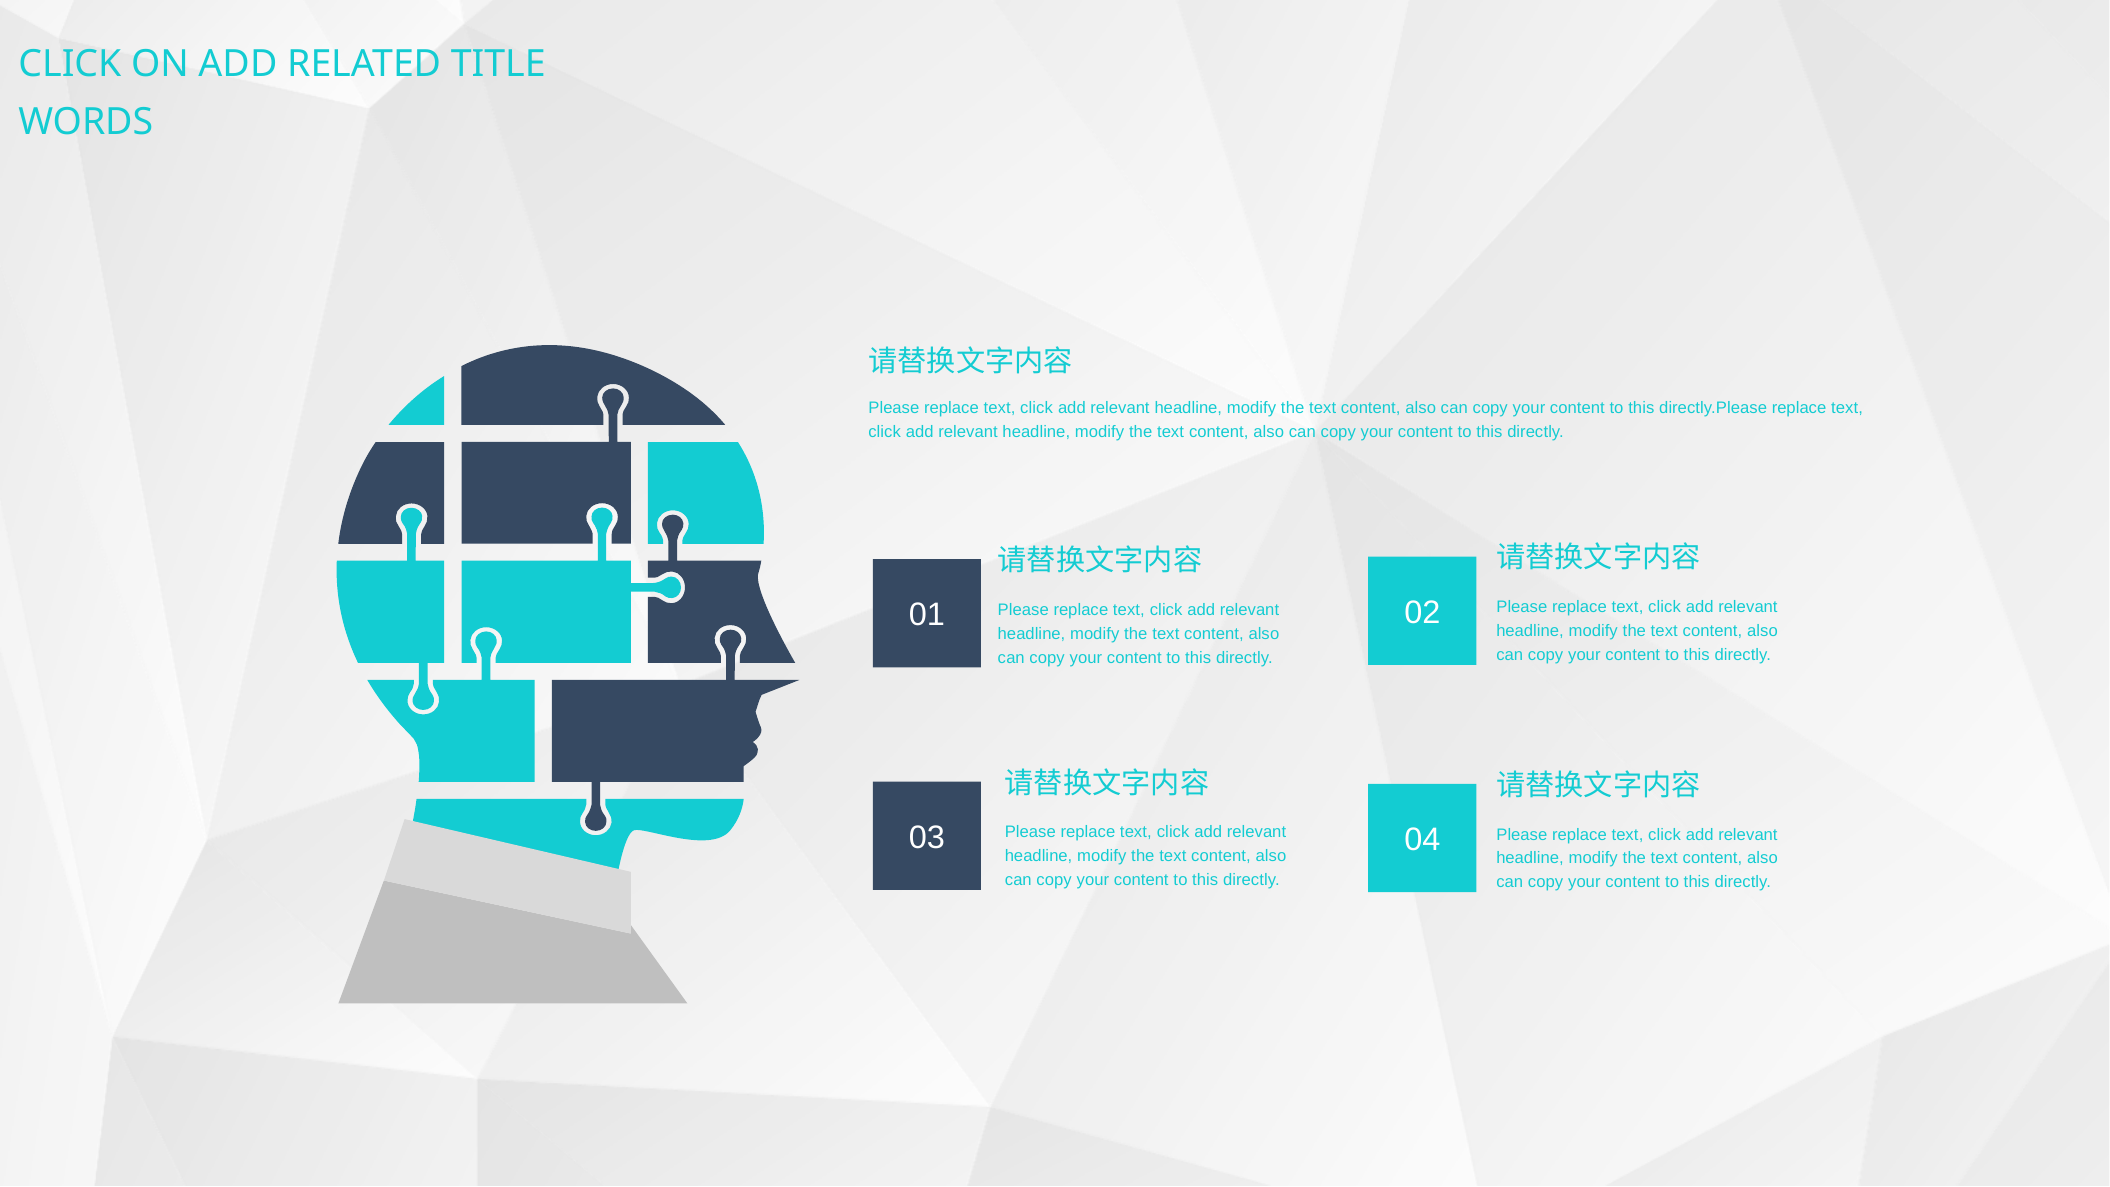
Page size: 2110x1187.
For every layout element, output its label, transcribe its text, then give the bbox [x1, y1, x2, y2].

text_box CLICK ON ADD RELATED TITLE WORDS [3, 18, 595, 150]
text_box 请替换文字内容 [997, 526, 1235, 592]
text_box 01 [883, 572, 971, 645]
text_box Please replace text, click add relevant headline, modify the text content, also can copy your content to this directly. [1496, 592, 1799, 665]
text_box 请替换文字内容 [1496, 523, 1729, 589]
text_box 请替换文字内容 [1004, 749, 1237, 814]
text_box [872, 781, 982, 891]
text_box Please replace text, click add relevant headline, modify the text content, also can copy your content to this directly.Please replace text, click add relevant headline, modify the text content, also can copy your content to this directly. [868, 392, 1889, 441]
text_box 04 [1378, 797, 1467, 870]
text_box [336, 333, 800, 1004]
text_box Please replace text, click add relevant headline, modify the text content, also can copy your content to this directly. [1004, 817, 1308, 890]
text_box 02 [1378, 570, 1467, 643]
picture [0, 0, 2110, 1186]
text_box [872, 558, 982, 668]
text_box Please replace text, click add relevant headline, modify the text content, also can copy your content to this directly. [1496, 819, 1799, 892]
text_box 03 [883, 795, 971, 868]
text_box 请替换文字内容 [868, 327, 1139, 392]
text_box [1367, 556, 1477, 666]
text_box Please replace text, click add relevant headline, modify the text content, also can copy your content to this directly. [997, 594, 1307, 667]
text_box 请替换文字内容 [1496, 751, 1729, 816]
text_box [1367, 783, 1477, 893]
